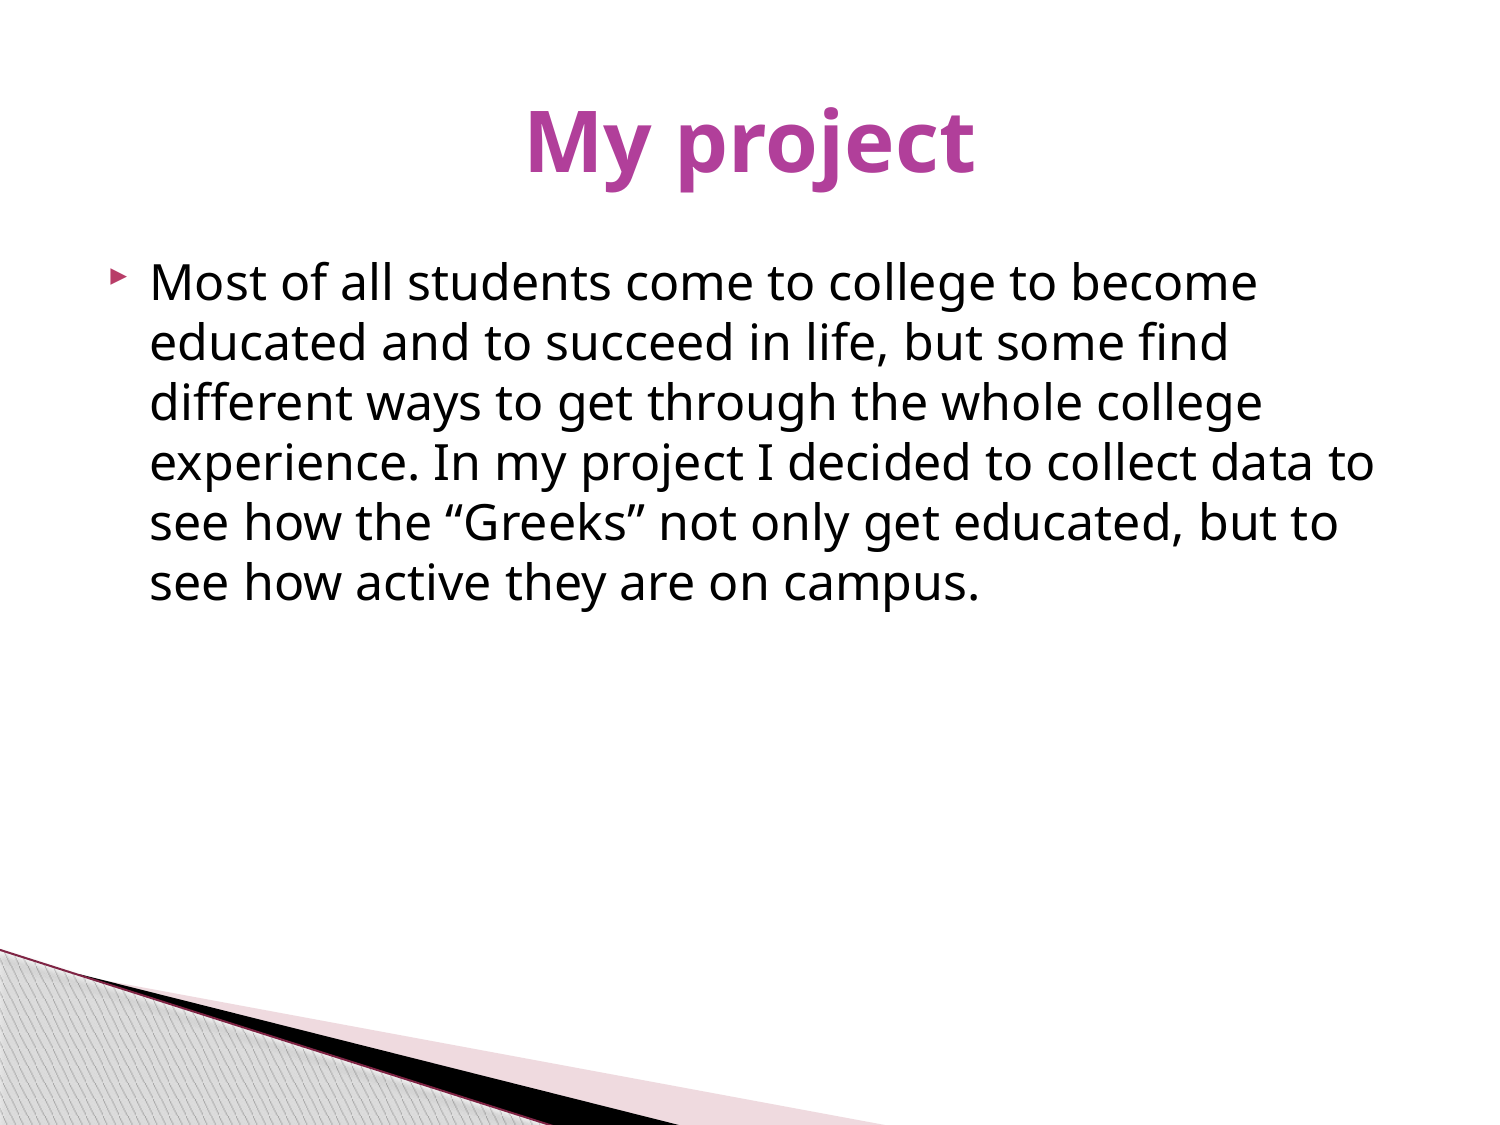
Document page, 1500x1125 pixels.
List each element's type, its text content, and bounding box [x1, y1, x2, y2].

title My project [75, 45, 1425, 233]
list Most of all students come to college to become educated and to succeed in life, but some find different ways to get through the whole college experience. In my project I decided to collect data to see how the “Greeks” not only get educated, but to see how active they are on campus. [75, 243, 1425, 986]
